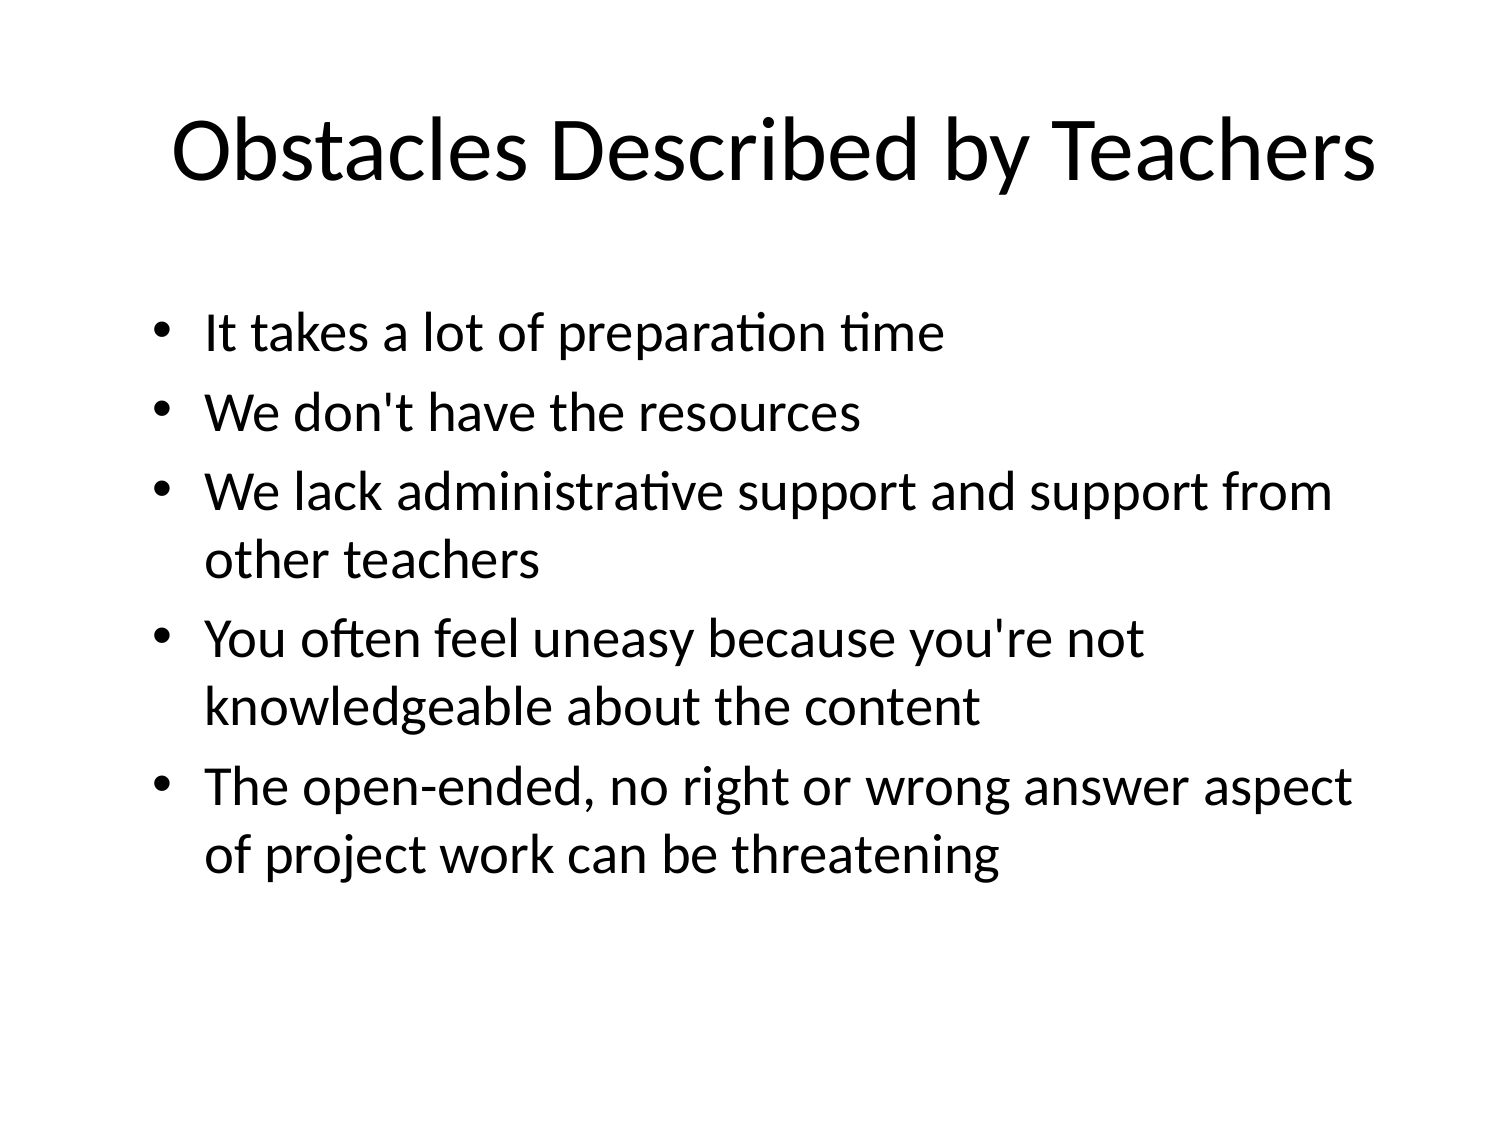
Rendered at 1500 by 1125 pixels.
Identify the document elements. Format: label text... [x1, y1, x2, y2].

title Obstacles Described by Teachers [124, 49, 1426, 238]
list It takes a lot of preparation time We don't have the resources We lack administrative support and support from other teachers You often feel uneasy because you're not knowledgeable about the content The open-ended, no right or wrong answer aspect of project work can be threatening [137, 287, 1400, 899]
